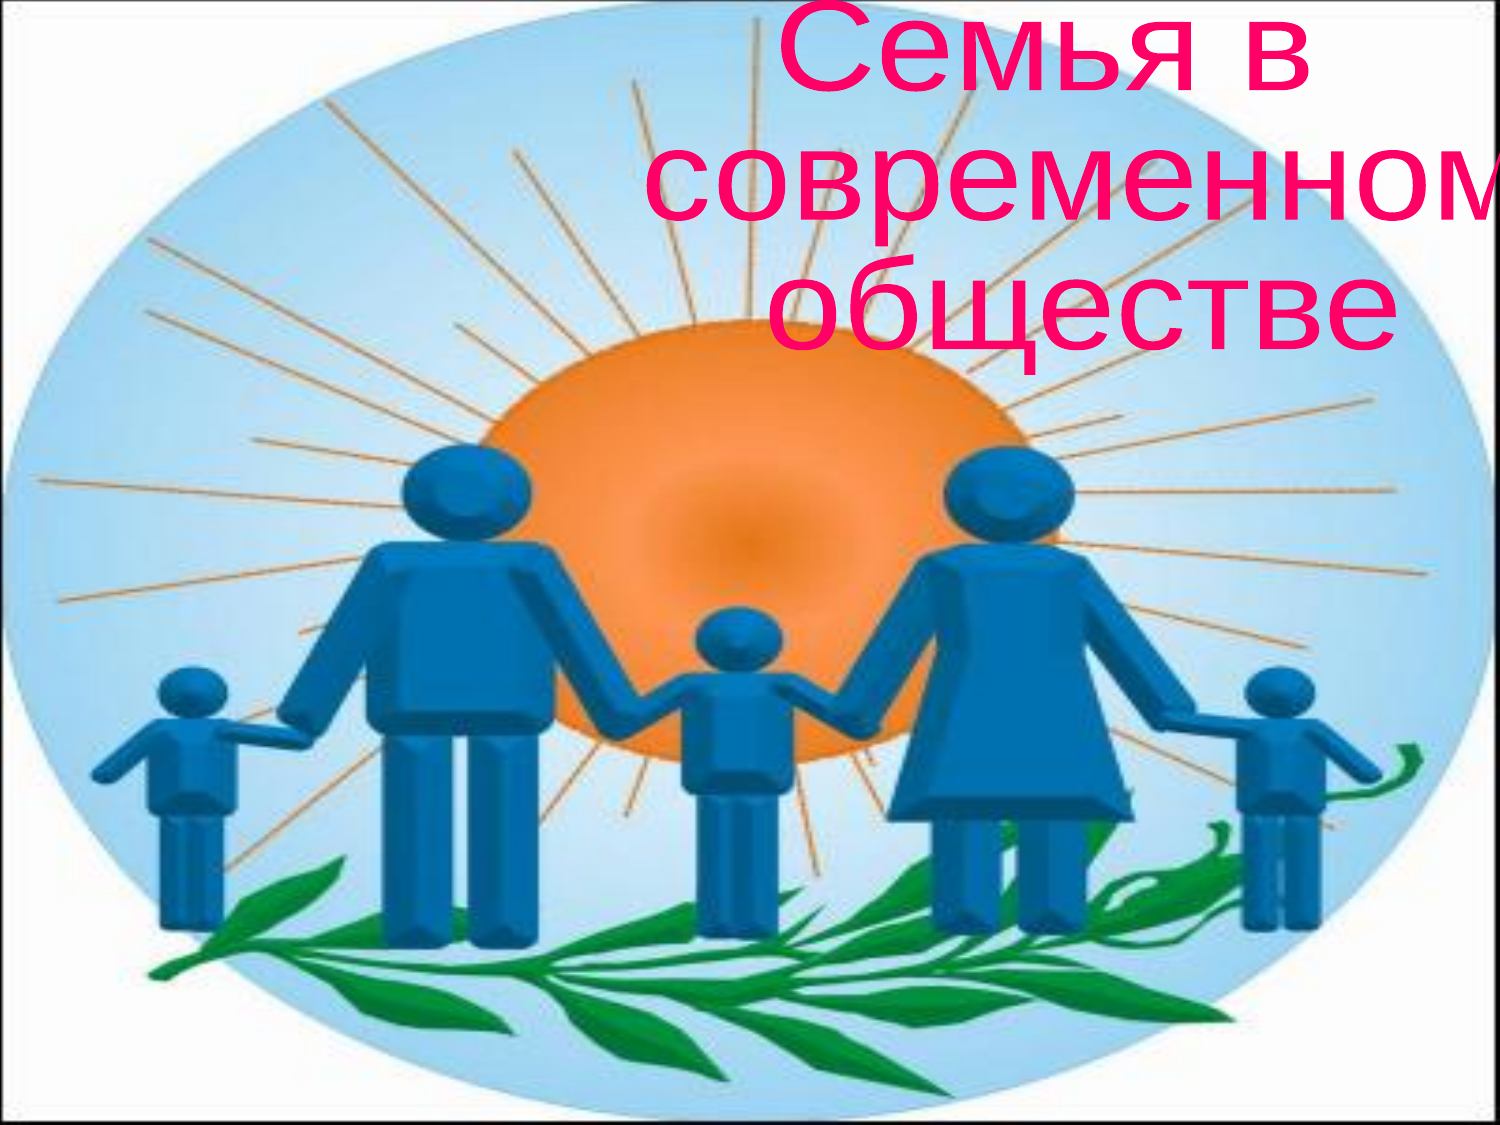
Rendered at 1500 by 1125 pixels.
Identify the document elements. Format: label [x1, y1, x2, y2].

list [0, 0, 1500, 1125]
